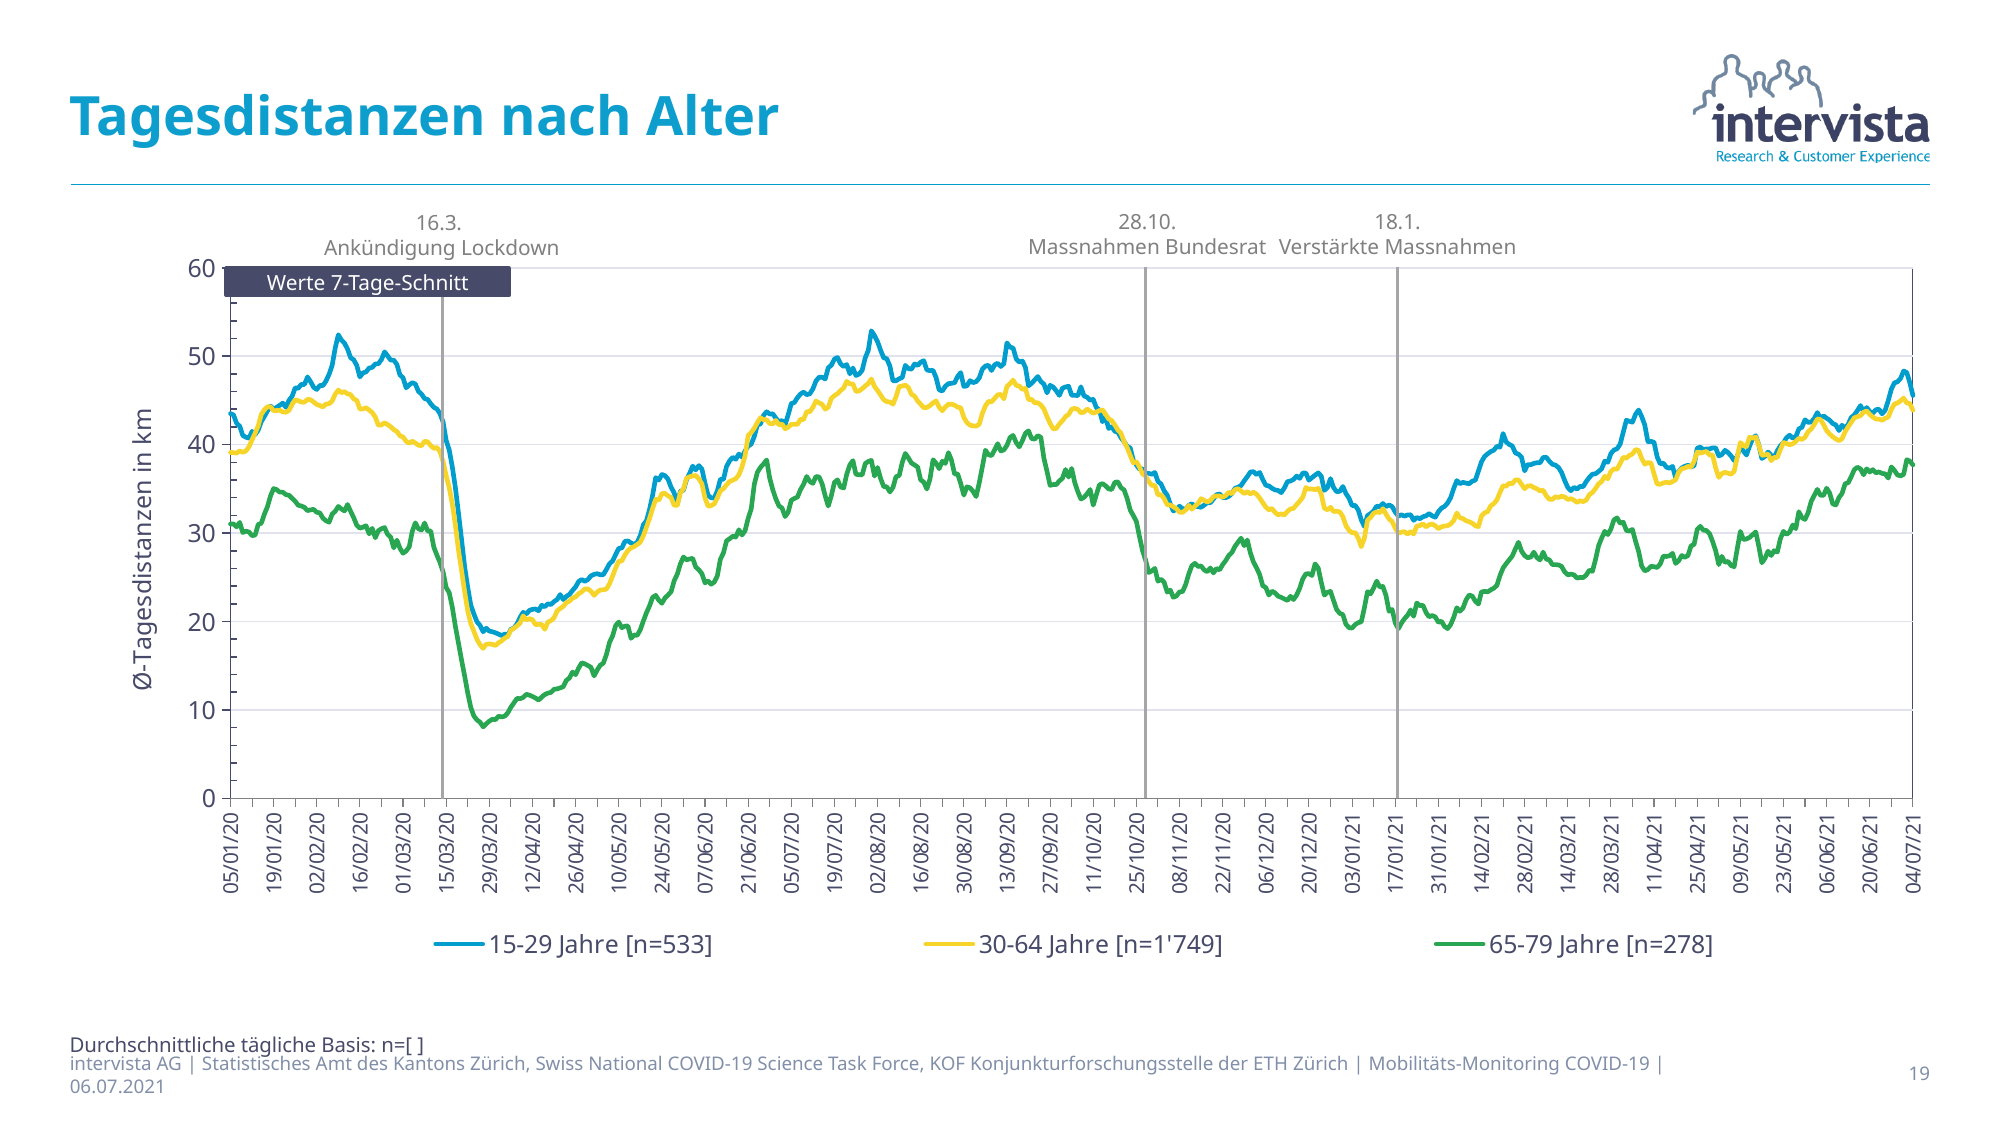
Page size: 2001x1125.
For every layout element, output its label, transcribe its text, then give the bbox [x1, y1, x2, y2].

text_box 28.10. Massnahmen Bundesrat [1072, 201, 1223, 236]
footer intervista AG | Statistisches Amt des Kantons Zürich, Swiss National COVID-19 Science Task Force, KOF Konjunkturforschungsstelle der ETH Zürich | Mobilitäts-Monitoring COVID-19 | 06.07.2021 [54, 1065, 1629, 1114]
slide_number 19 [1629, 1035, 1945, 1114]
text_box 18.1. Verstärkte Massnahmen [1322, 201, 1473, 236]
text_box Durchschnittliche tägliche Basis: n=[ ] [54, 968, 1927, 1065]
title Tagesdistanzen nach Alter [54, 43, 1630, 185]
chart [72, 239, 1928, 972]
text_box 16.3. Ankündigung Lockdown [366, 202, 517, 236]
